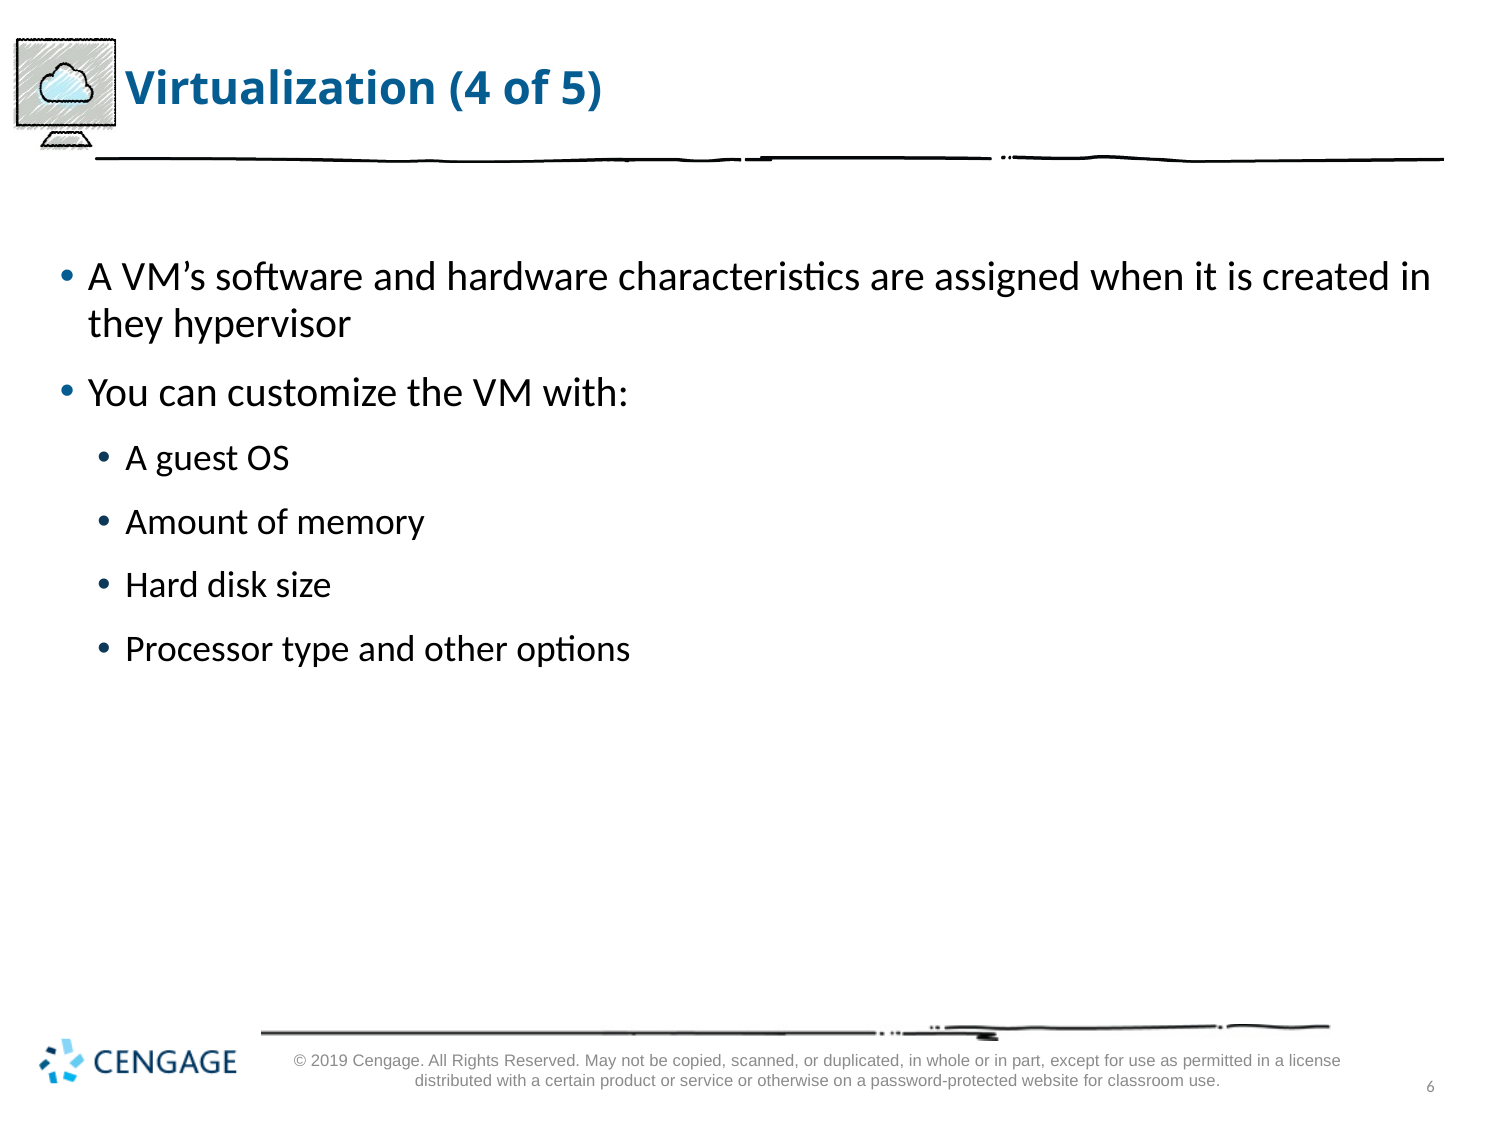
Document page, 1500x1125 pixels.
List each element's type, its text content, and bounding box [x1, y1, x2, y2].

picture [261, 1024, 1331, 1041]
picture [19, 1025, 249, 1096]
title Virtualization (4 of 5) [125, 66, 1442, 116]
picture [13, 36, 117, 151]
picture [95, 155, 1444, 163]
footer © 2019 Cengage. All Rights Reserved. May not be copied, scanned, or duplicated, in whole or in part, except for use as permitted in a license distributed with a certain product or service or otherwise on a password-protected website for classroom use. [262, 1050, 1375, 1091]
list A V M’s software and hardware characteristics are assigned when it is created in they hypervisor You can customize the V M with: A guest O S Amount of memory Hard disk size Processor type and other options [59, 252, 1441, 675]
